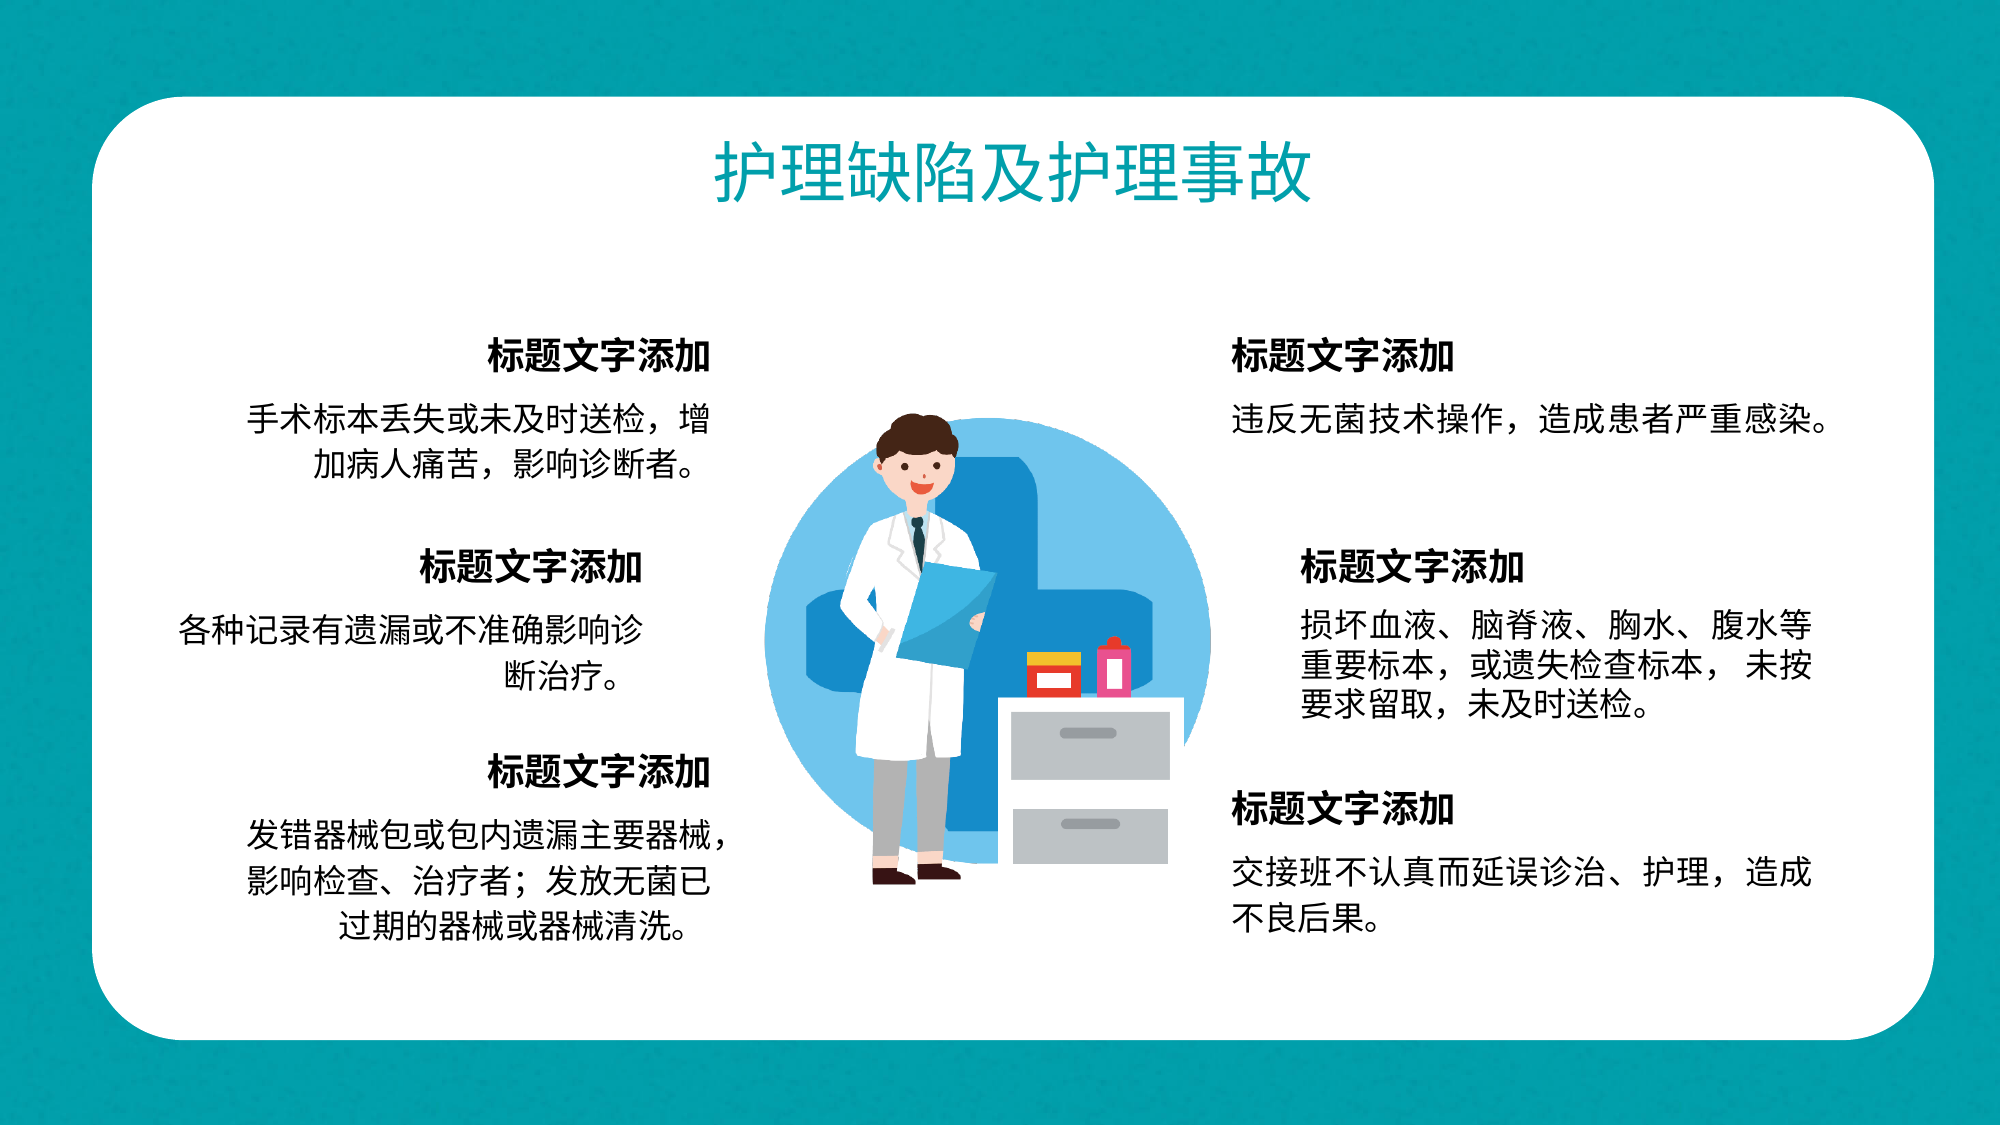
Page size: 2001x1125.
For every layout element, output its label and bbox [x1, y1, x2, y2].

text_box [226, 740, 727, 1001]
text_box [158, 535, 659, 703]
picture [0, 0, 2000, 1125]
text_box [1286, 535, 1828, 733]
text_box [1216, 324, 1828, 445]
text_box [226, 324, 727, 491]
text_box [1216, 777, 1828, 945]
